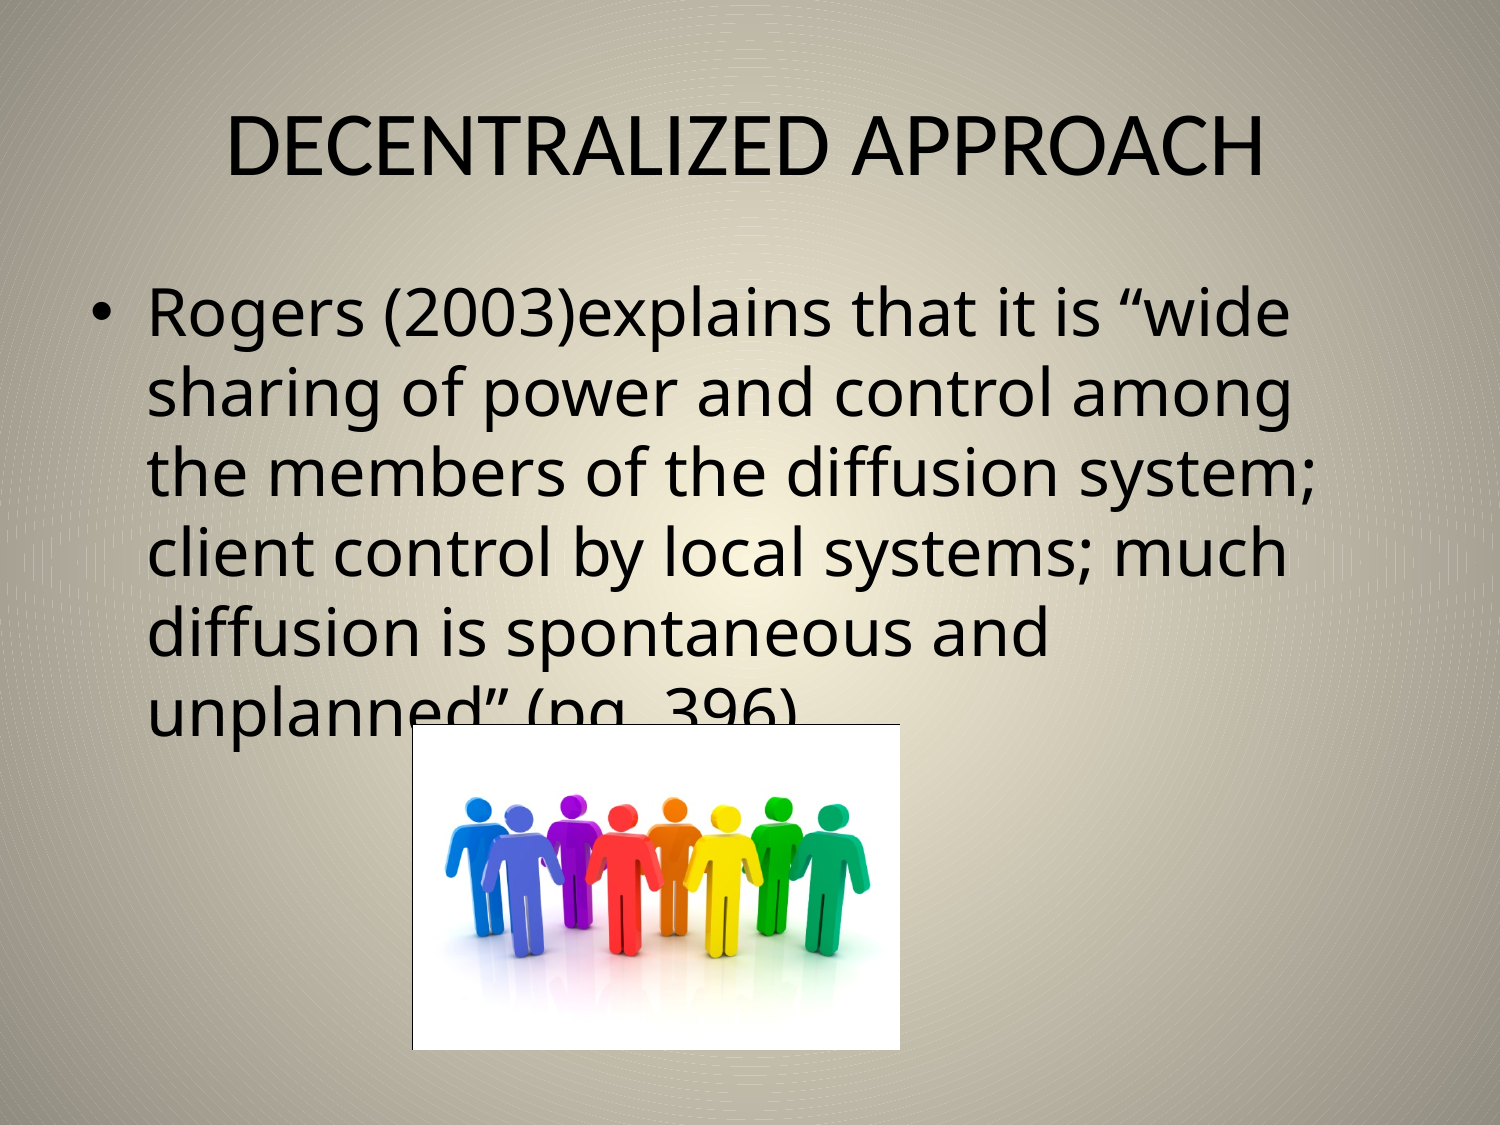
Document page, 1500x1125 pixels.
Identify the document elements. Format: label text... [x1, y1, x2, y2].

title DECENTRALIZED APPROACH [75, 45, 1425, 233]
picture [412, 724, 900, 1050]
list Rogers (2003)explains that it is “wide sharing of power and control among the members of the diffusion system; client control by local systems; much diffusion is spontaneous and unplanned” (pg. 396). [75, 262, 1425, 1005]
